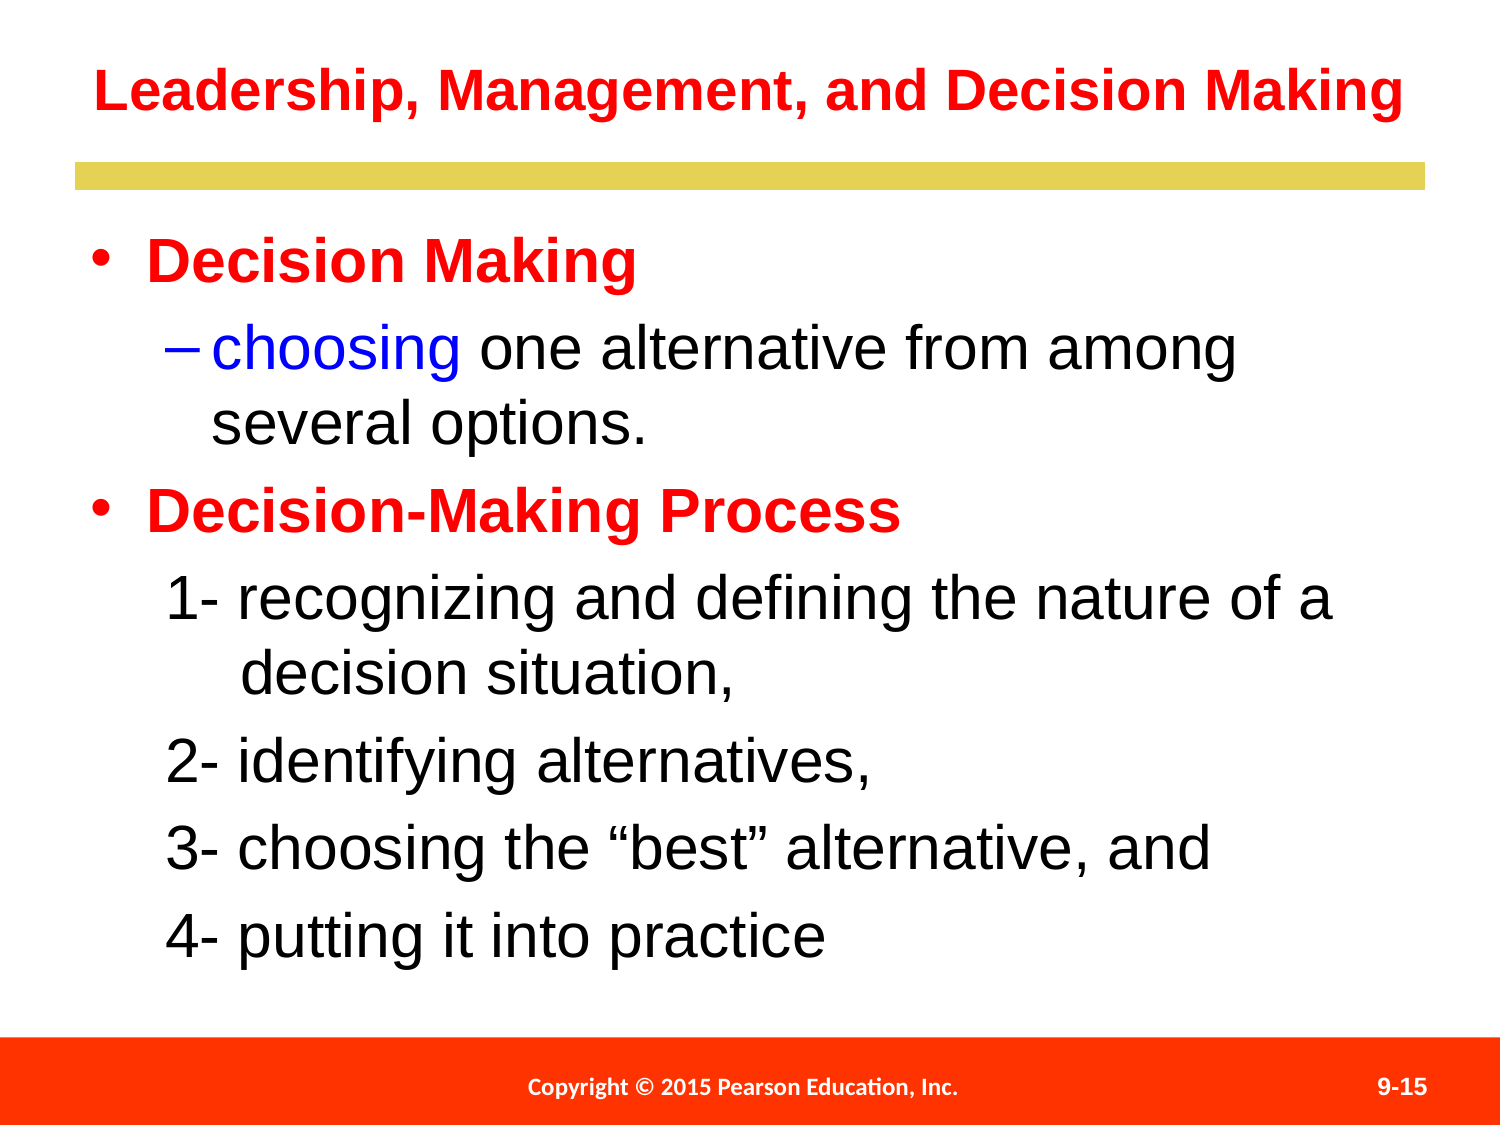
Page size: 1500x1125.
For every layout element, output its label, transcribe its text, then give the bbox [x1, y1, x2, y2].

list Decision Making choosing one alternative from among several options. Decision-Making Process 1- recognizing and defining the nature of a decision situation, 2- identifying alternatives, 3- choosing the “best” alternative, and 4- putting it into practice [74, 212, 1426, 988]
picture [75, 162, 1425, 190]
title Leadership, Management, and Decision Making [74, 24, 1426, 151]
